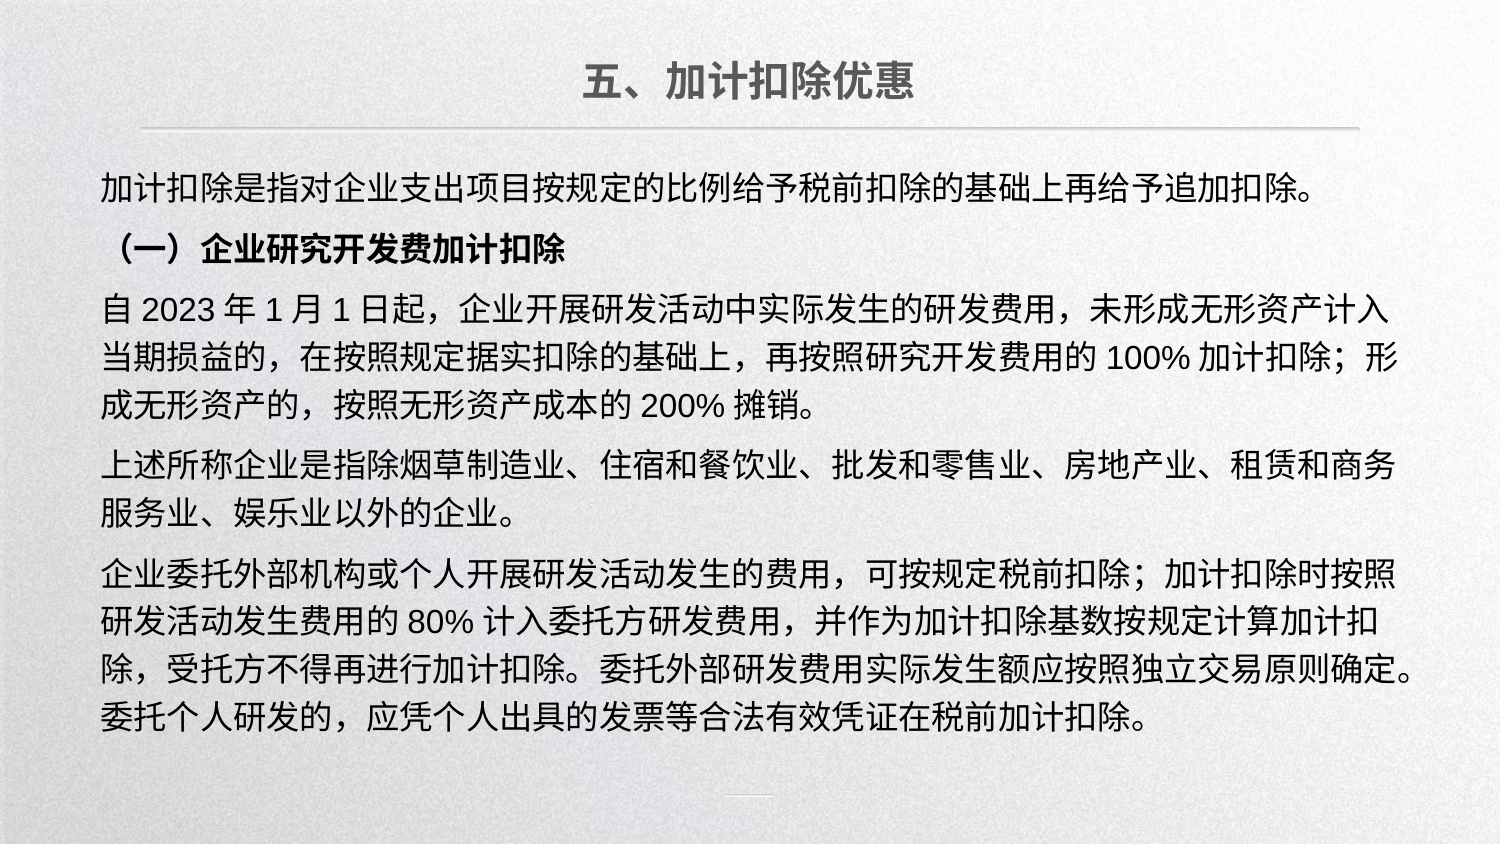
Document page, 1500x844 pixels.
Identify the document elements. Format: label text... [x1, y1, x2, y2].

picture [0, 0, 1500, 844]
text_box 五、加计扣除优惠 [459, 49, 1038, 111]
text_box 加计扣除是指对企业支出项目按规定的比例给予税前扣除的基础上再给予追加扣除。 （一）企业研究开发费加计扣除 自2023年1月1日起，企业开展研发活动中实际发生的研发费用，未形成无形资产计入当期损益的，在按照规定据实扣除的基础上，再按照研究开发费用的100%加计扣除；形成无形资产的，按照无形资产成本的200%摊销。 上述所称企业是指除烟草制造业、住宿和餐饮业、批发和零售业、房地产业、租赁和商务服务业、娱乐业以外的企业。 企业委托外部机构或个人开展研发活动发生的费用，可按规定税前扣除；加计扣除时按照研发活动发生费用的80%计入委托方研发费用，并作为加计扣除基数按规定计算加计扣除，受托方不得再进行加计扣除。委托外部研发费用实际发生额应按照独立交易原则确定。委托个人研发的，应凭个人出具的发票等合法有效凭证在税前加计扣除。 [100, 159, 1400, 737]
